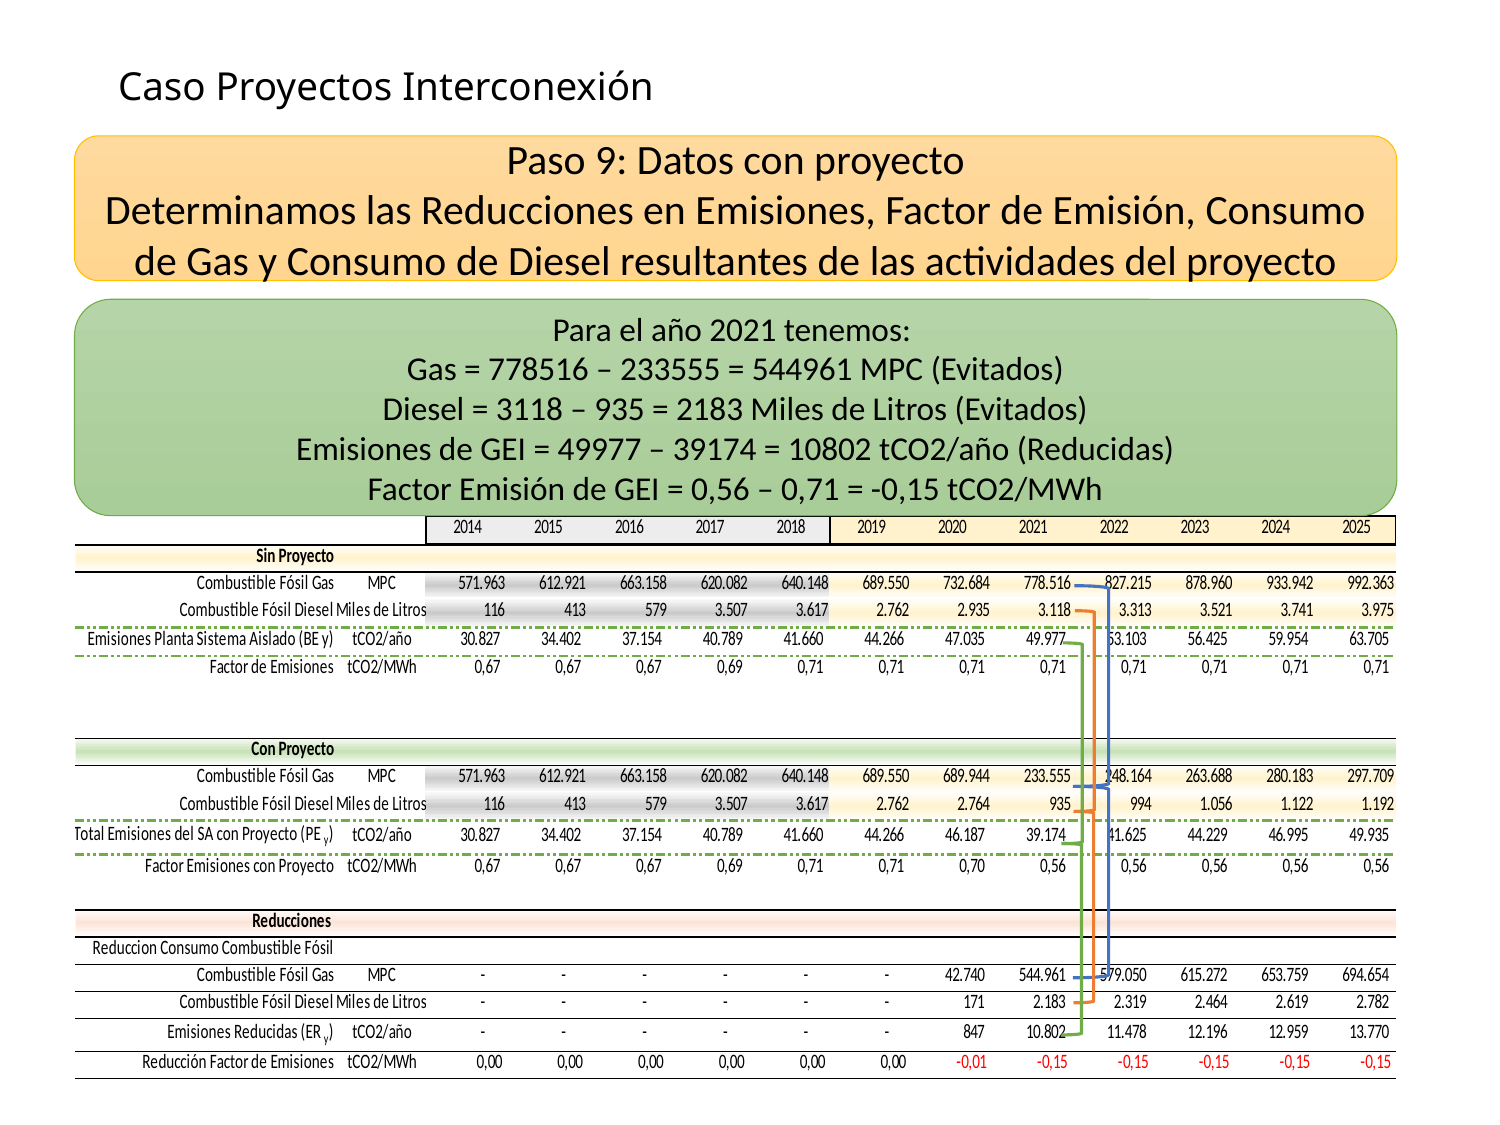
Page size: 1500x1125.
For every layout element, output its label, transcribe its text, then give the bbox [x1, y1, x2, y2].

text_box Para el año 2021 tenemos: Gas = 778516 – 233555 = 544961 MPC (Evitados) Diesel = 3118 – 935 = 2183 Miles de Litros (Evitados) Emisiones de GEI = 49977 – 39174 = 10802 tCO2/año (Reducidas) Factor Emisión de GEI = 0,56 – 0,71 = -0,15 tCO2/MWh [73, 298, 1398, 515]
title Caso Proyectos Interconexión [103, 59, 1397, 118]
picture [74, 515, 1397, 1080]
text_box Paso 9: Datos con proyecto Determinamos las Reducciones en Emisiones, Factor de Emisión, Consumo de Gas y Consumo de Diesel resultantes de las actividades del proyecto [73, 135, 1398, 282]
